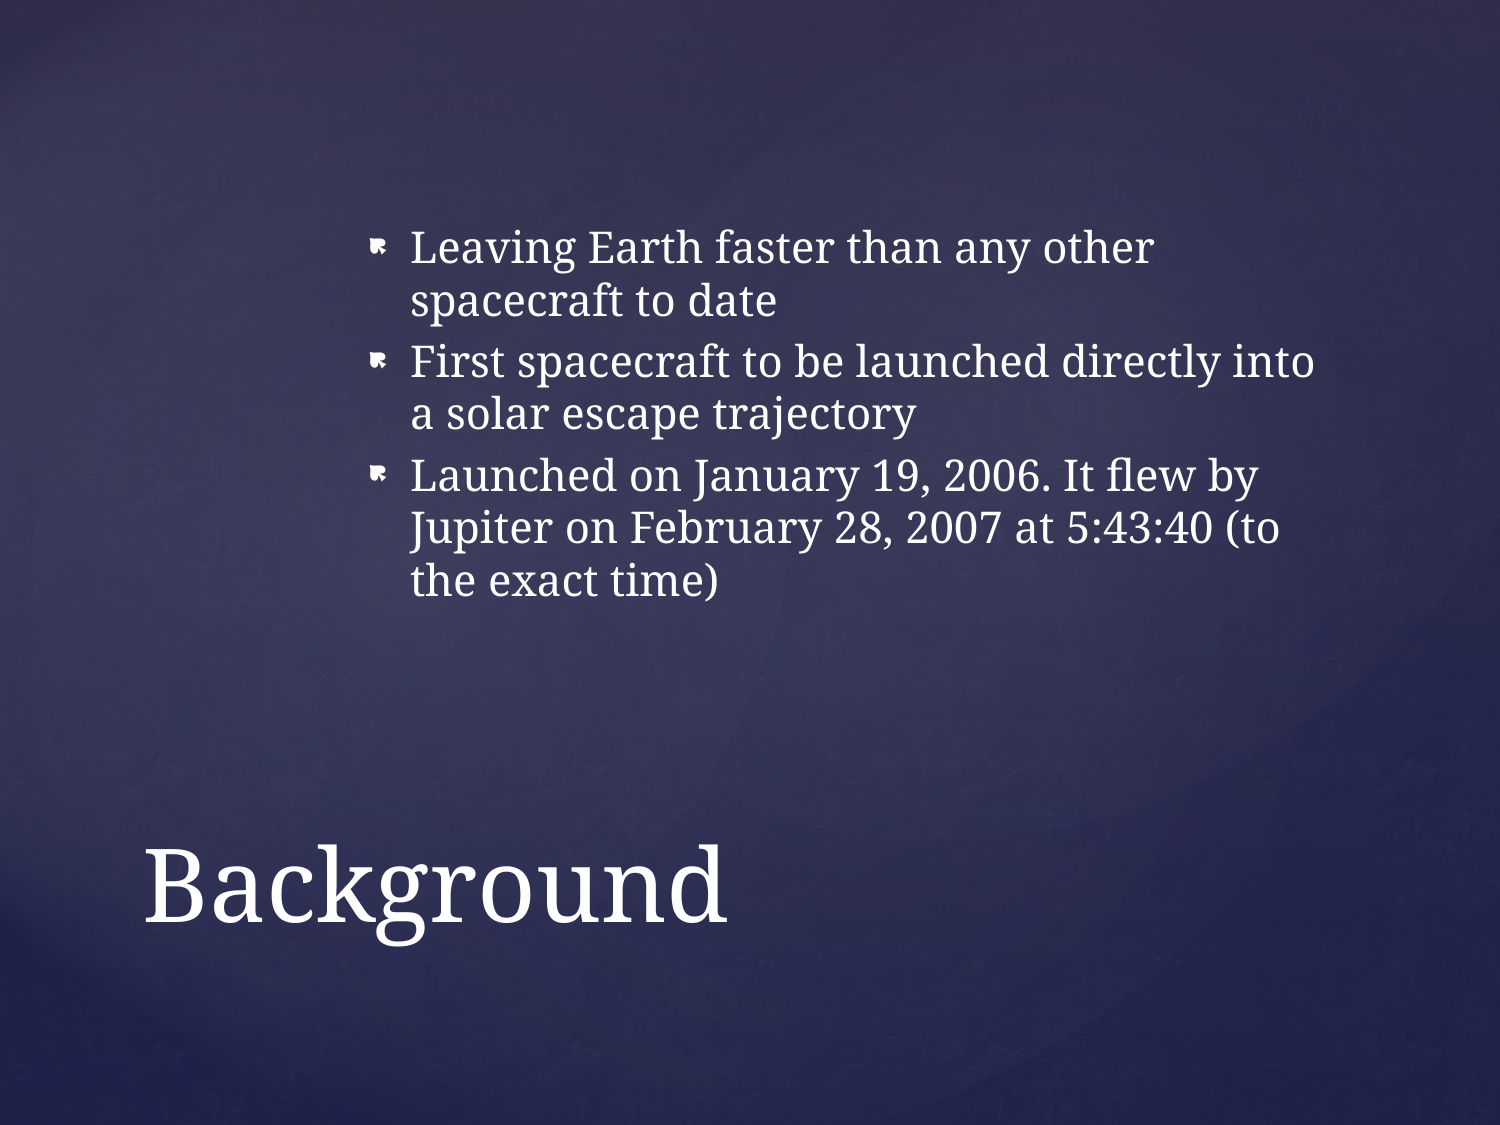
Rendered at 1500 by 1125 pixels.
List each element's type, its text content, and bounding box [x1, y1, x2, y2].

list Leaving Earth faster than any other spacecraft to date First spacecraft to be launched directly into a solar escape trajectory Launched on January 19, 2006. It flew by Jupiter on February 28, 2007 at 5:43:40 (to the exact time) [350, 112, 1350, 713]
title Background [127, 800, 1365, 950]
